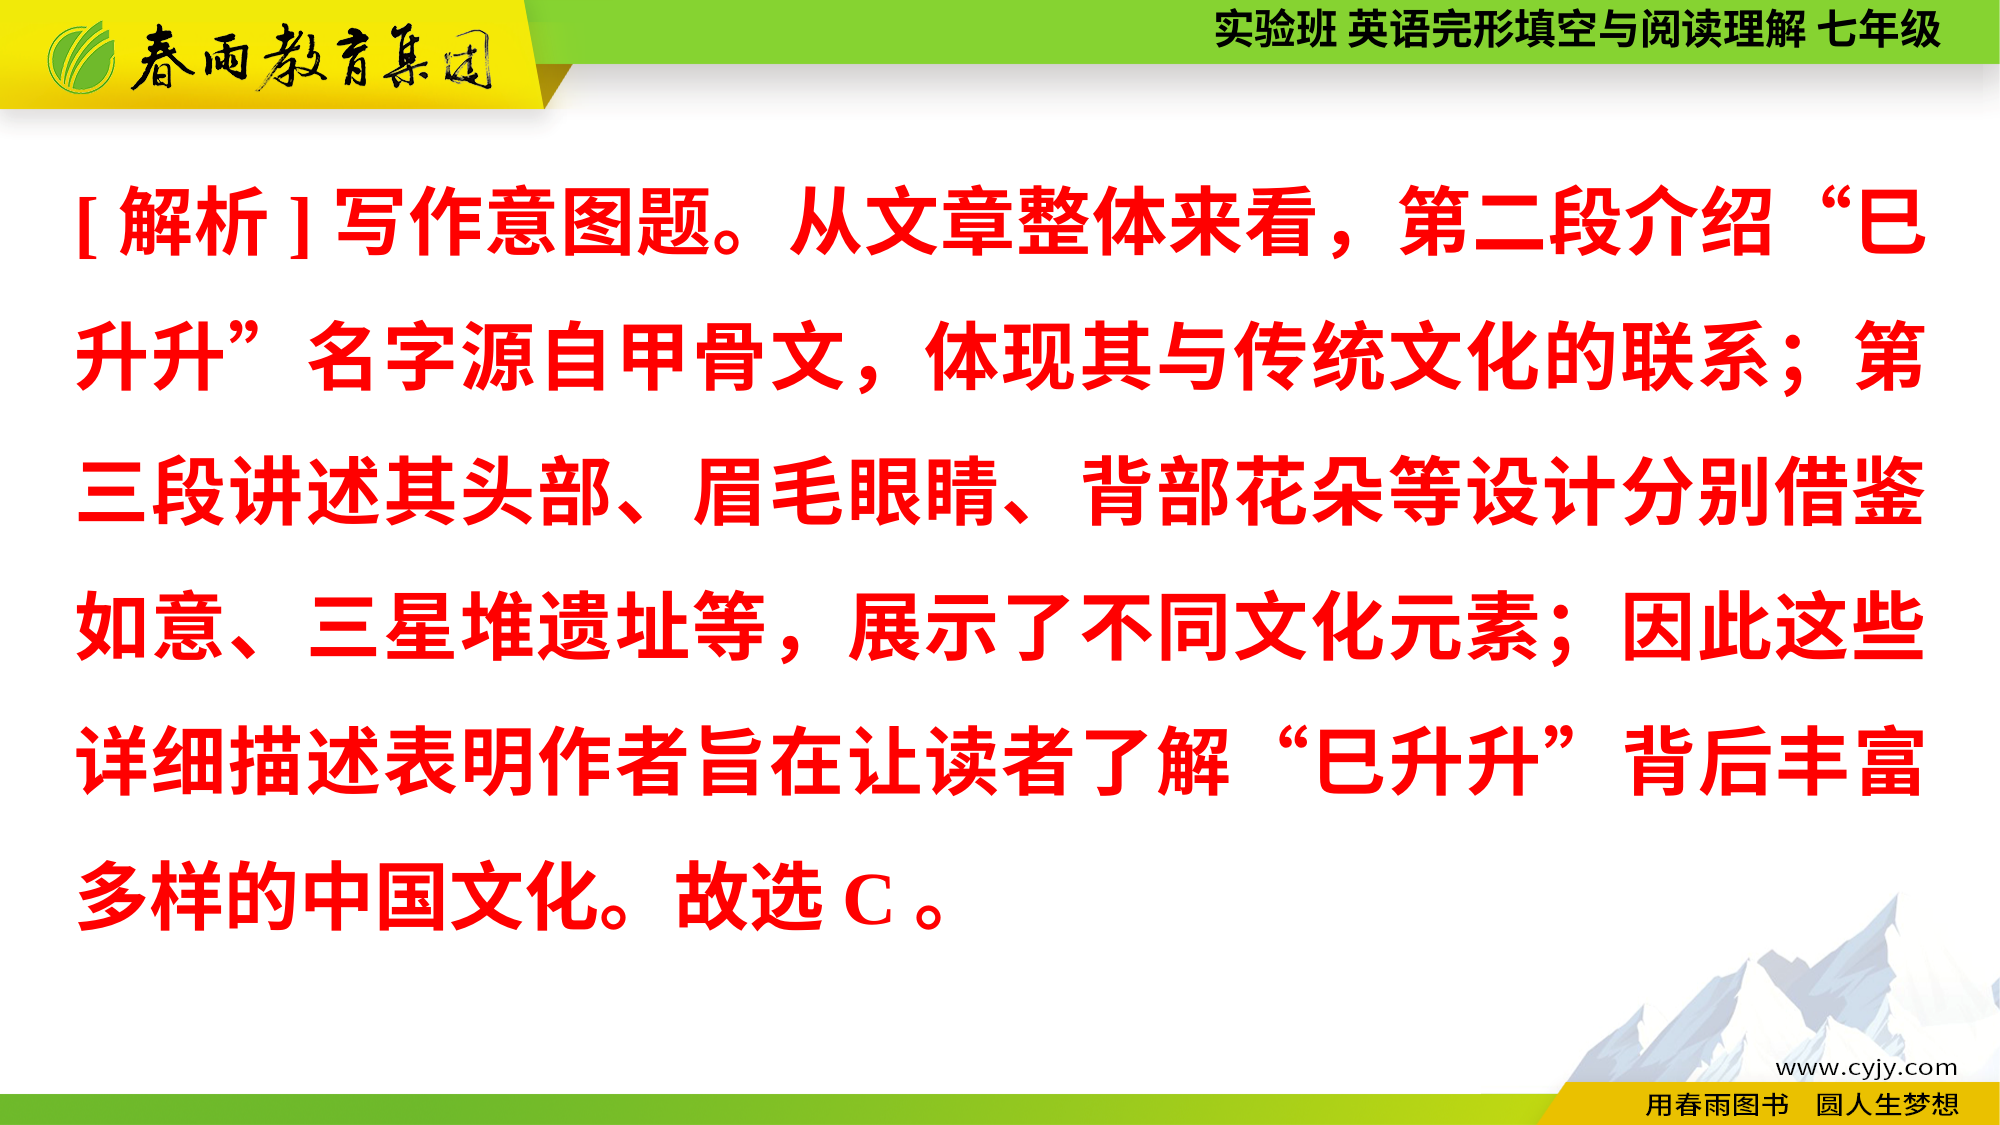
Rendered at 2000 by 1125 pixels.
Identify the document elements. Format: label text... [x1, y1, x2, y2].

picture [0, 0, 2000, 1125]
list [解析]写作意图题。从文章整体来看，第二段介绍“巳升升”名字源自甲骨文，体现其与传统文化的联系；第三段讲述其头部、眉毛眼睛、背部花朵等设计分别借鉴如意、三星堆遗址等，展示了不同文化元素；因此这些详细描述表明作者旨在让读者了解“巳升升”背后丰富多样的中国文化。故选C。 [59, 122, 1944, 939]
